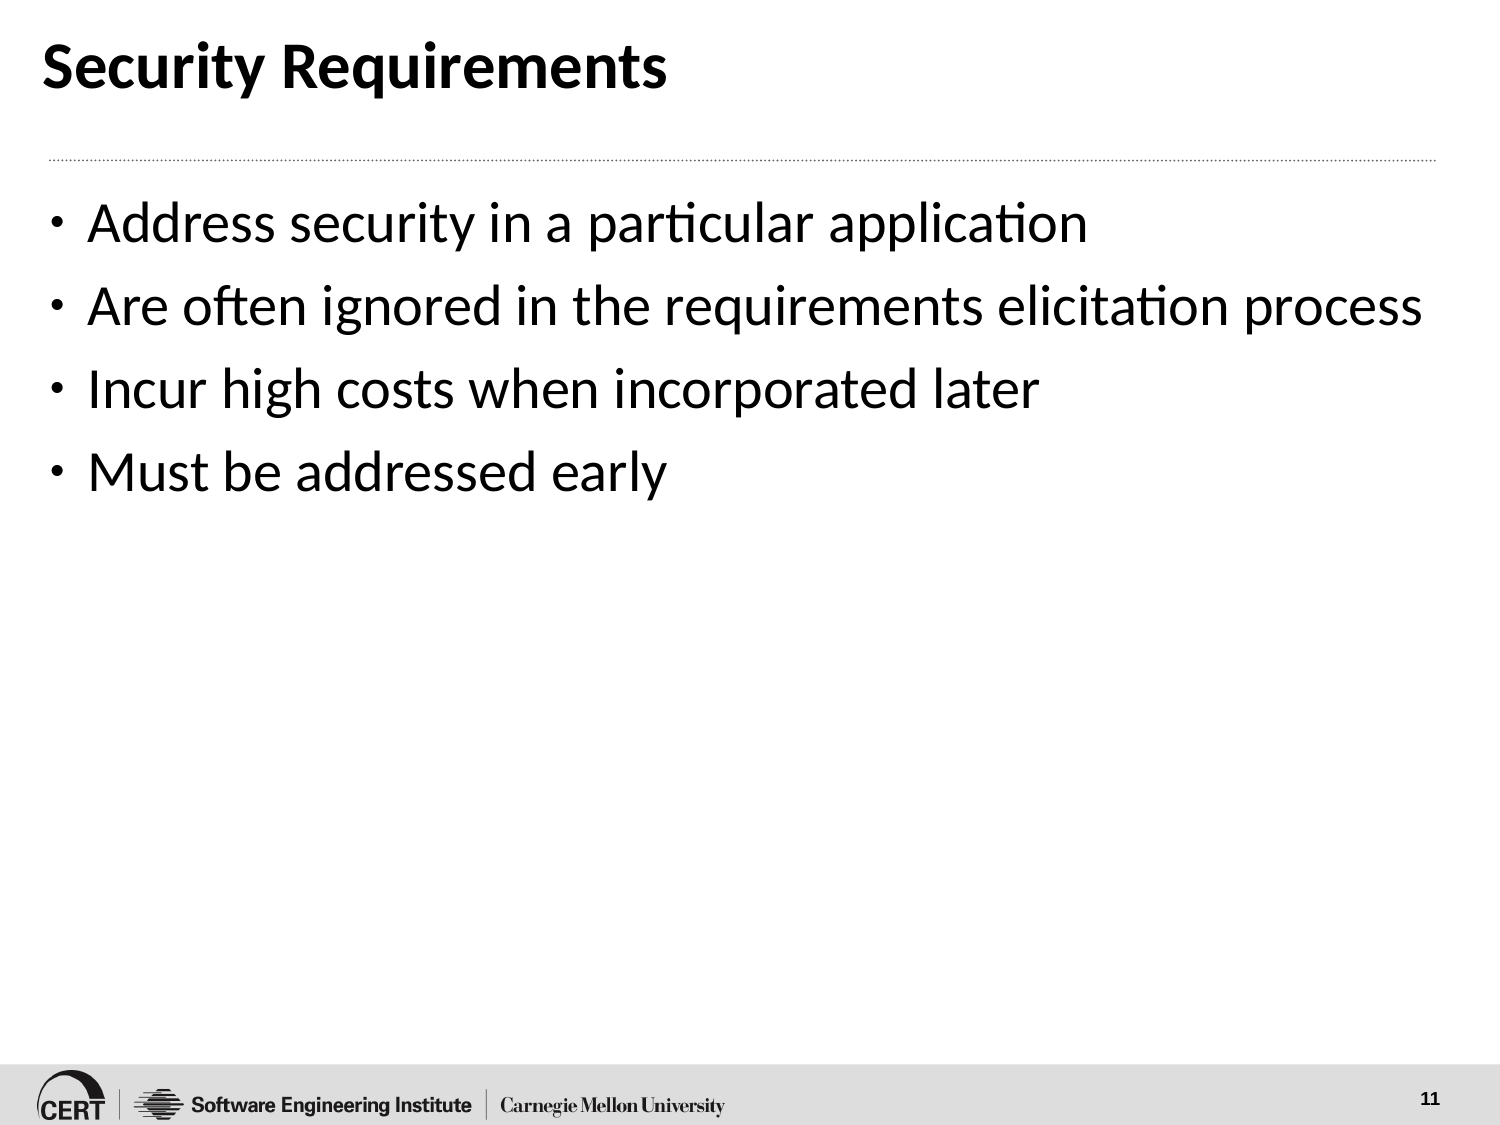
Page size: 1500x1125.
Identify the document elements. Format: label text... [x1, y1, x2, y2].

title Security Requirements [42, 37, 1434, 155]
picture [37, 1069, 725, 1122]
list Address security in a particular application Are often ignored in the requirements elicitation process Incur high costs when incorporated later Must be addressed early [49, 187, 1438, 1001]
